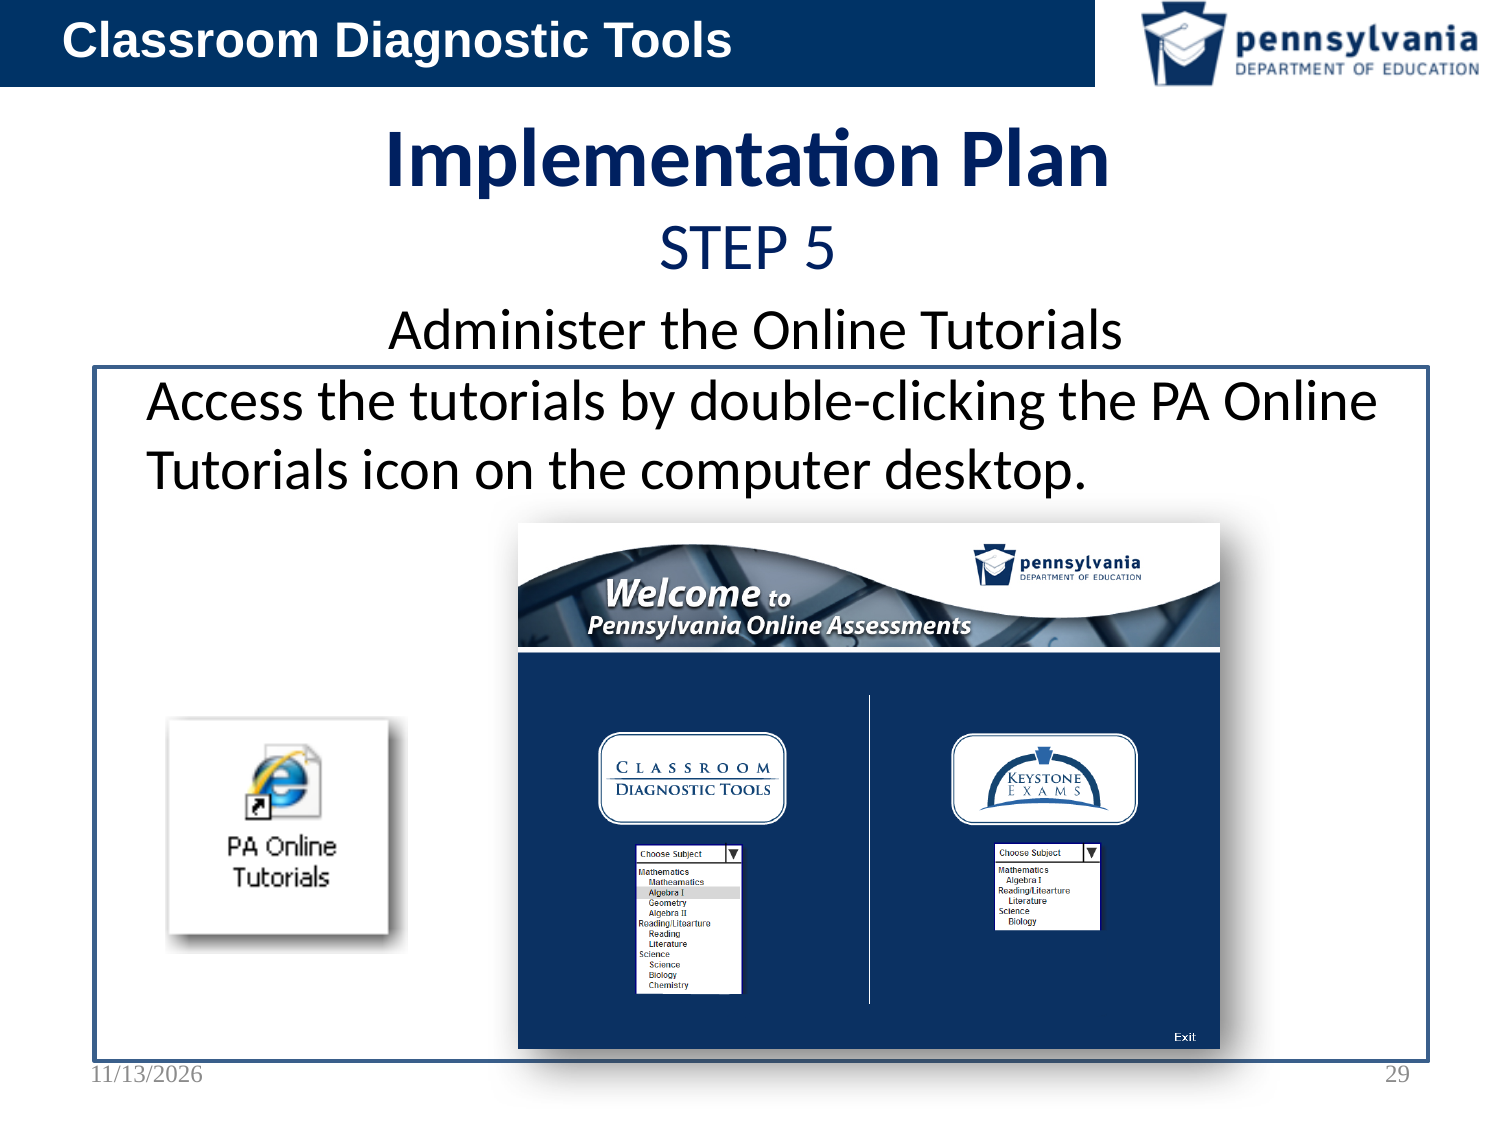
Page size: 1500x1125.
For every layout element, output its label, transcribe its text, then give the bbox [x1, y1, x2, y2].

text_box [1267, 365, 1430, 1063]
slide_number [75, 1042, 425, 1103]
list Access the tutorials by double-clicking the PA Online Tutorials icon on the computer desktop. [74, 262, 1426, 1006]
slide_number 29 [1074, 1042, 1425, 1103]
text_box [92, 1006, 506, 1063]
title Implementation Plan STEP 5 Administer the Online Tutorials [73, 146, 1424, 319]
picture [517, 522, 1220, 1049]
picture [1134, 0, 1485, 90]
picture [165, 715, 408, 954]
